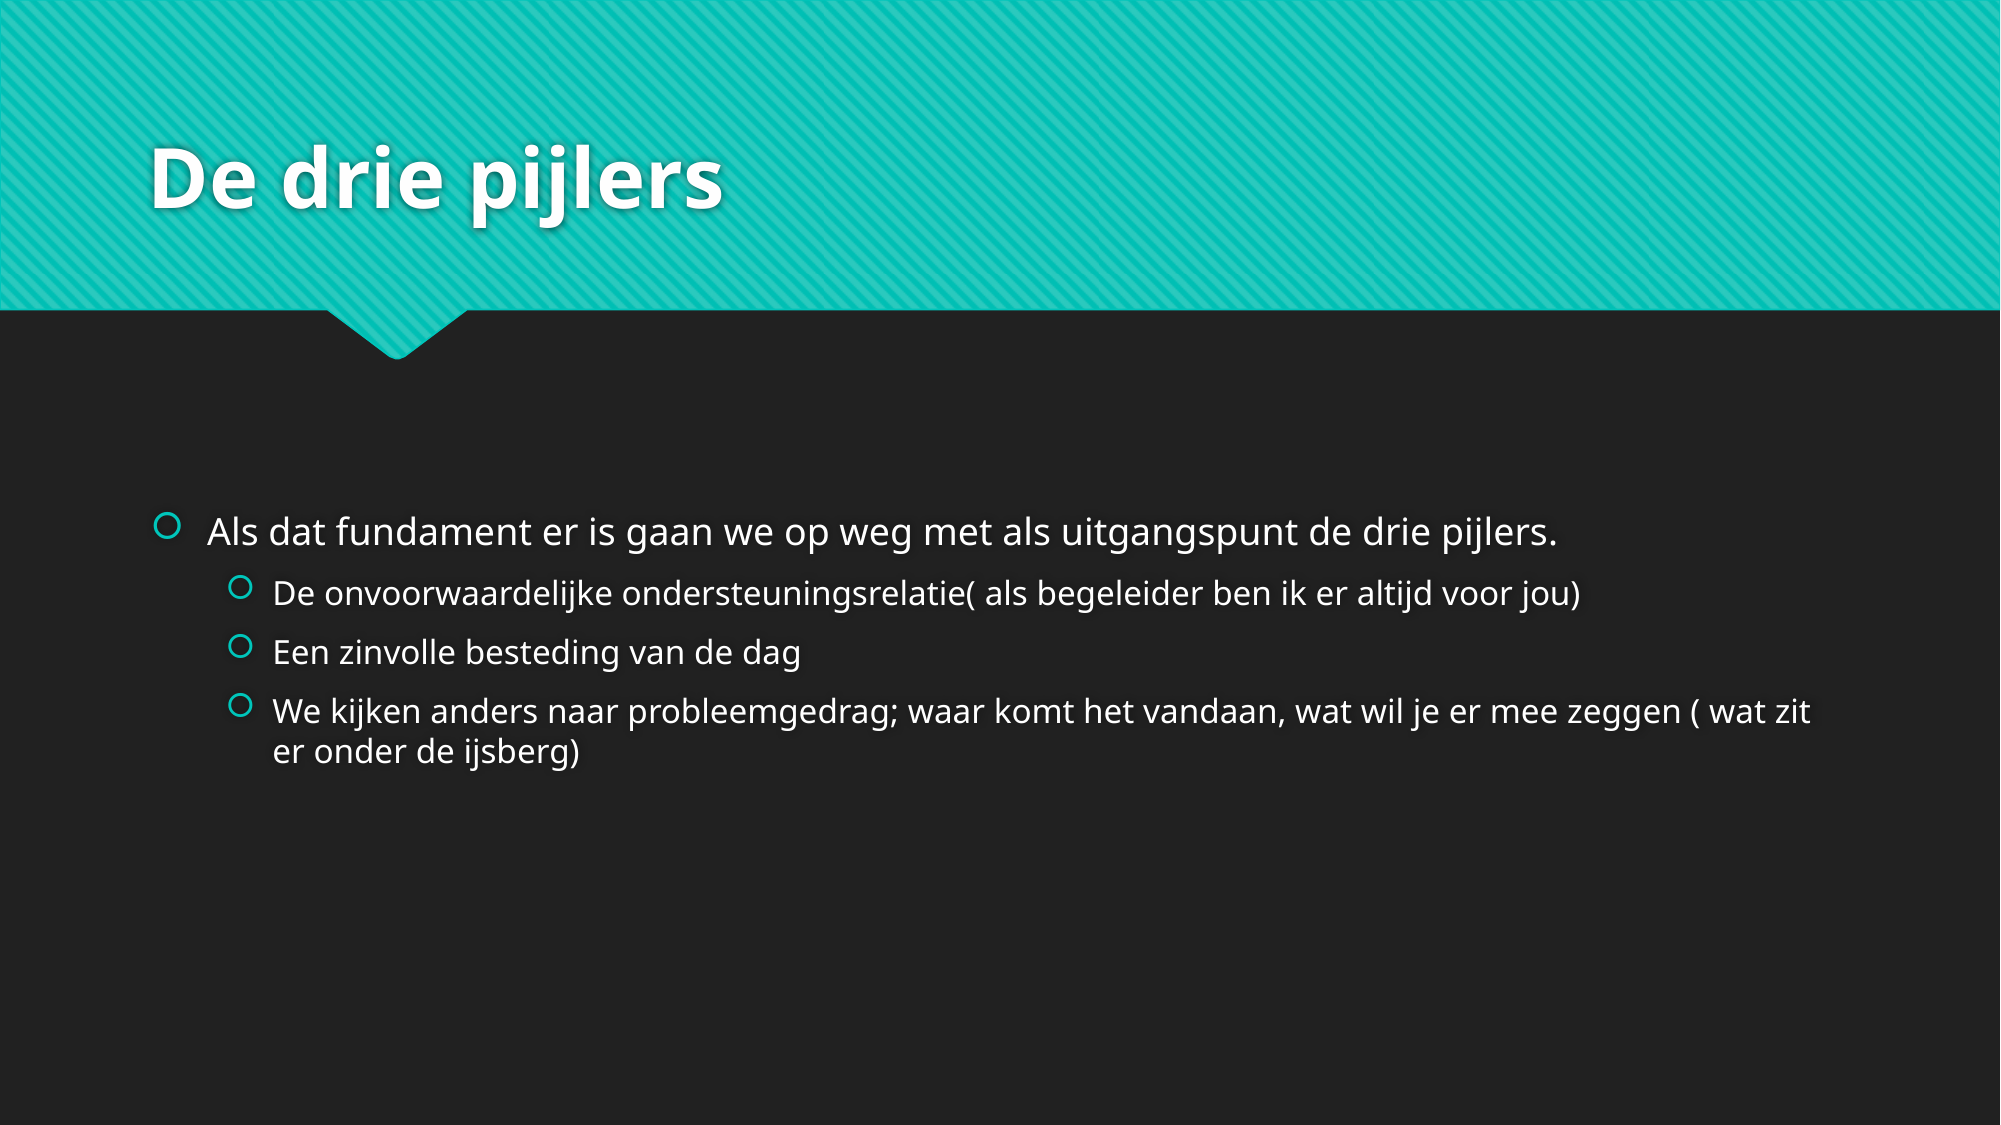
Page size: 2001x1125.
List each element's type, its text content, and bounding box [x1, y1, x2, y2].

list Als dat fundament er is gaan we op weg met als uitgangspunt de drie pijlers. De onvoorwaardelijke ondersteuningsrelatie( als begeleider ben ik er altijd voor jou) Een zinvolle besteding van de dag We kijken anders naar probleemgedrag; waar komt het vandaan, wat wil je er mee zeggen ( wat zit er onder de ijsberg) [135, 373, 1868, 970]
title De drie pijlers [132, 73, 1868, 233]
